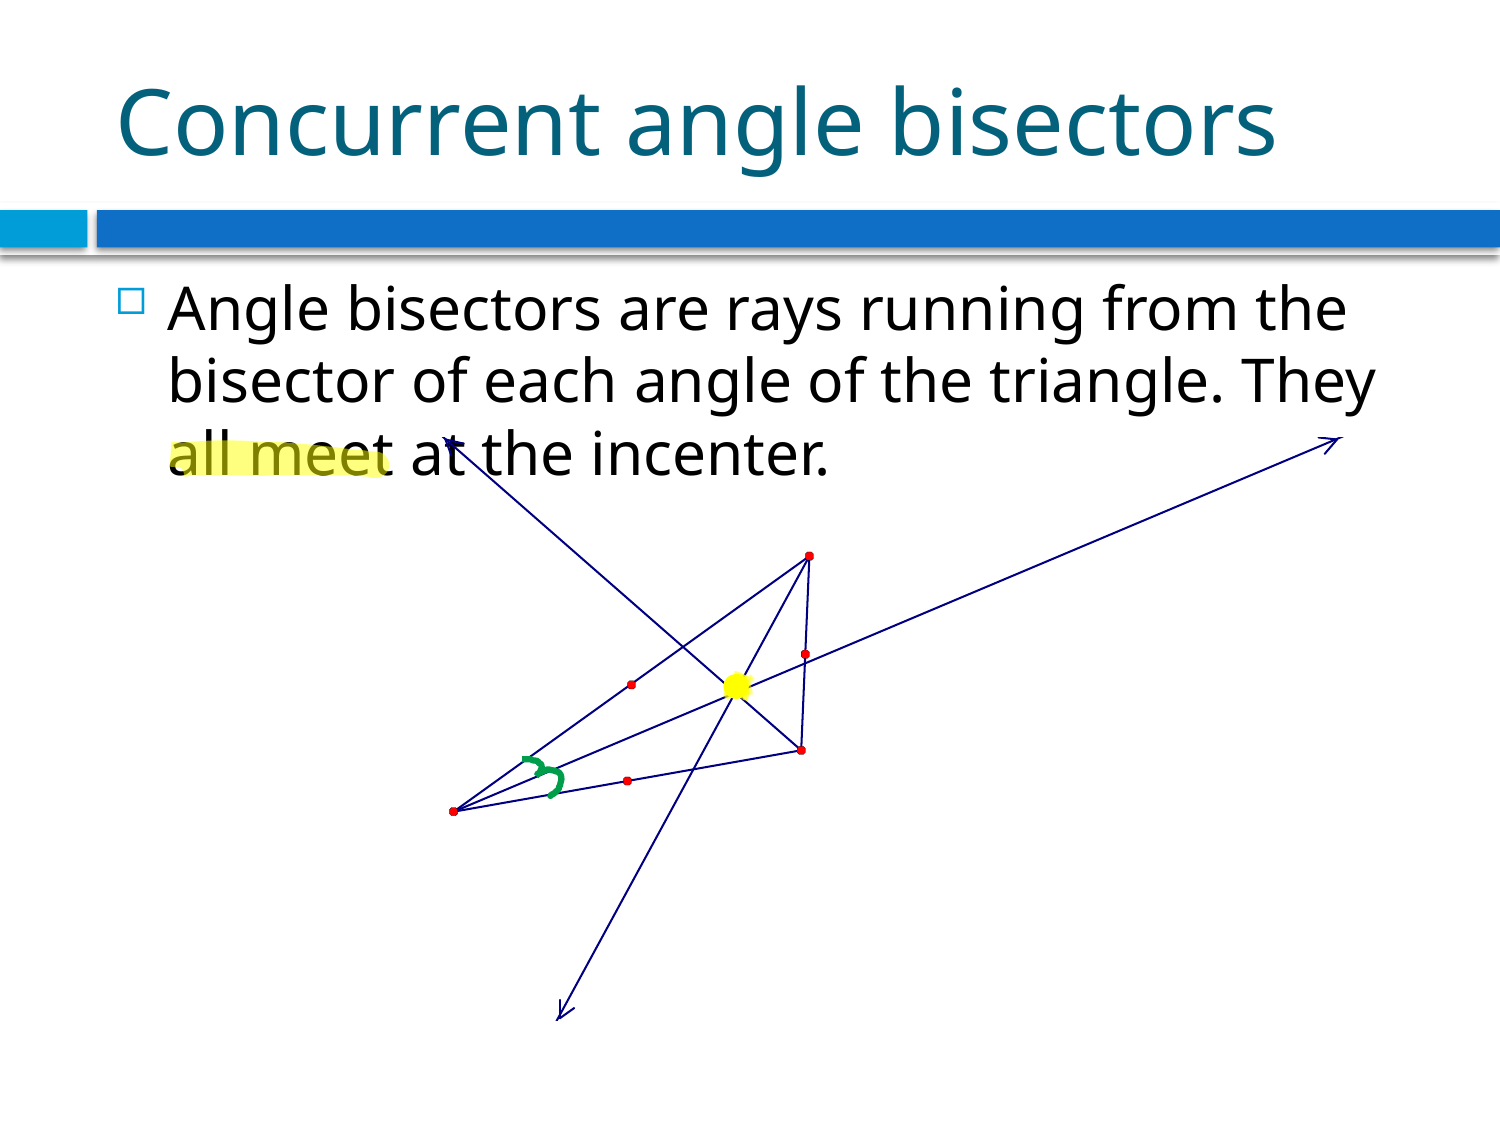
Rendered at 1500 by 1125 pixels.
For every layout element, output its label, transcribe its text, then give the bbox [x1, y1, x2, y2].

text_box [170, 453, 193, 467]
picture [199, 437, 1379, 1021]
title Concurrent angle bisectors [100, 37, 1438, 200]
list Angle bisectors are rays running from the bisector of each angle of the triangle. They all meet at the incenter. [100, 262, 1438, 1000]
